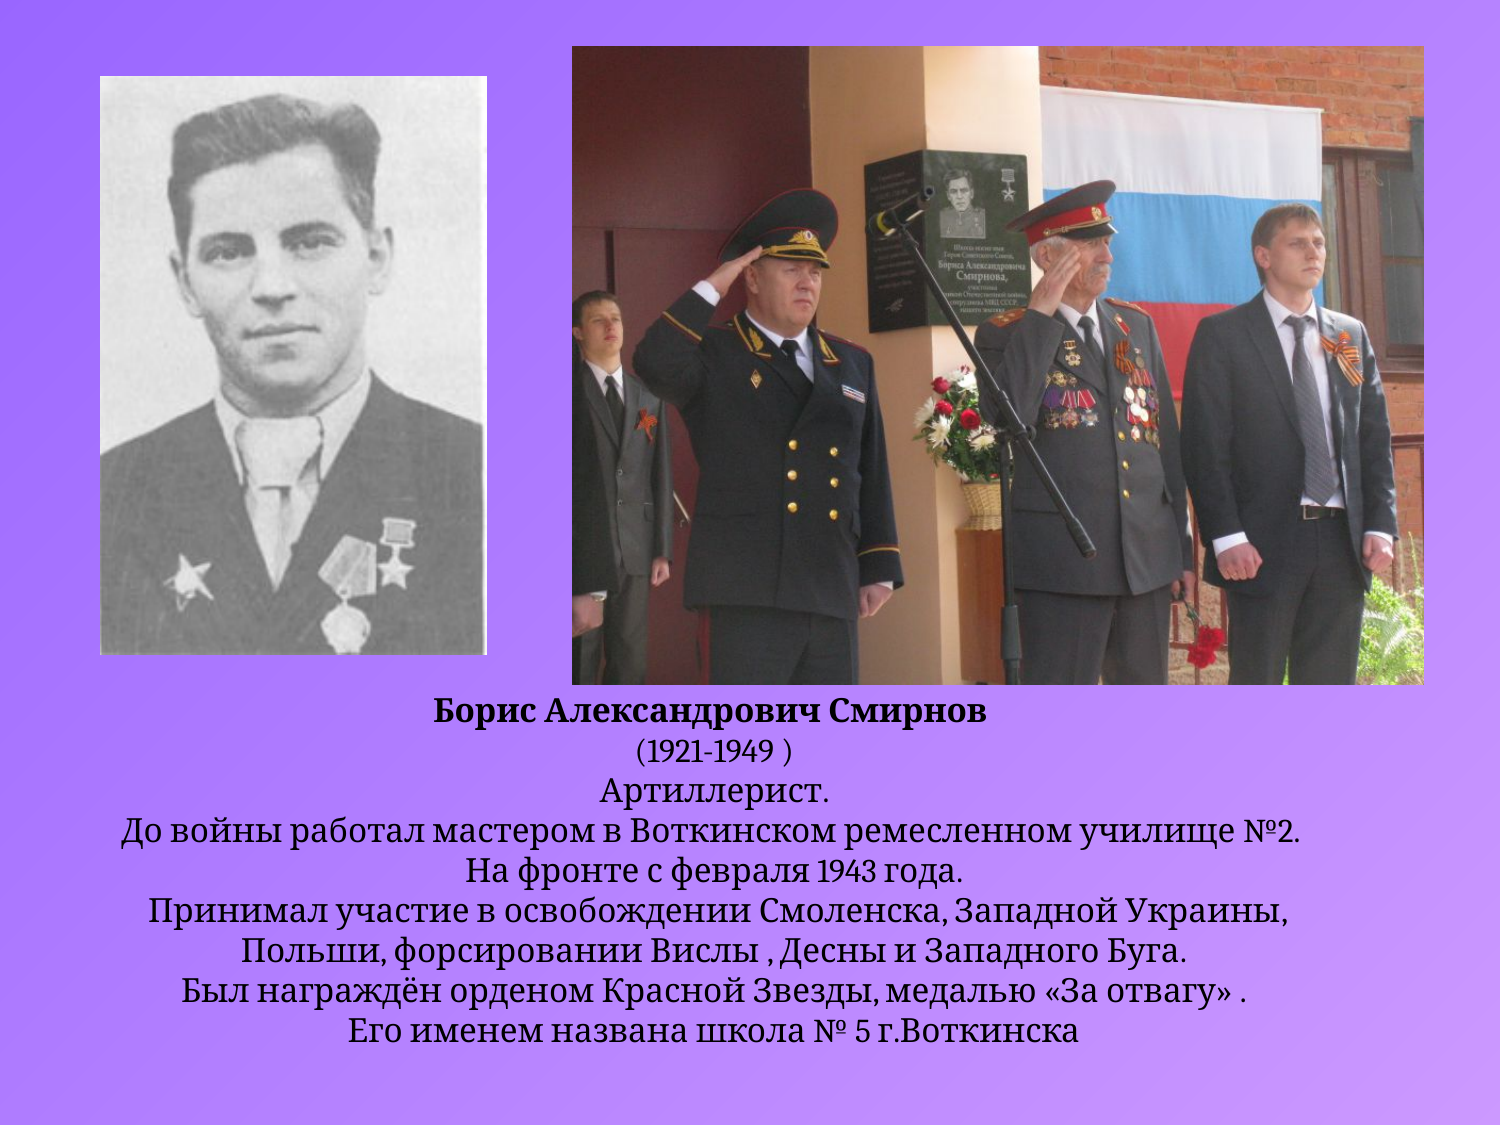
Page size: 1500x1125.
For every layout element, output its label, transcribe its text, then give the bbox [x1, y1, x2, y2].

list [99, 75, 488, 655]
text_box Борис Александрович Смирнов (1921-1949 ) Артиллерист. До войны работал мастером в Воткинском ремесленном училище №2. На фронте с февраля 1943 года. Принимал участие в освобождении Смоленска, Западной Украины, Польши, форсировании Вислы , Десны и Западного Буга. Был награждён орденом Красной Звезды, медалью «За отвагу» . Его именем названа школа № 5 г.Воткинска [64, 682, 1364, 1057]
picture [572, 46, 1424, 685]
